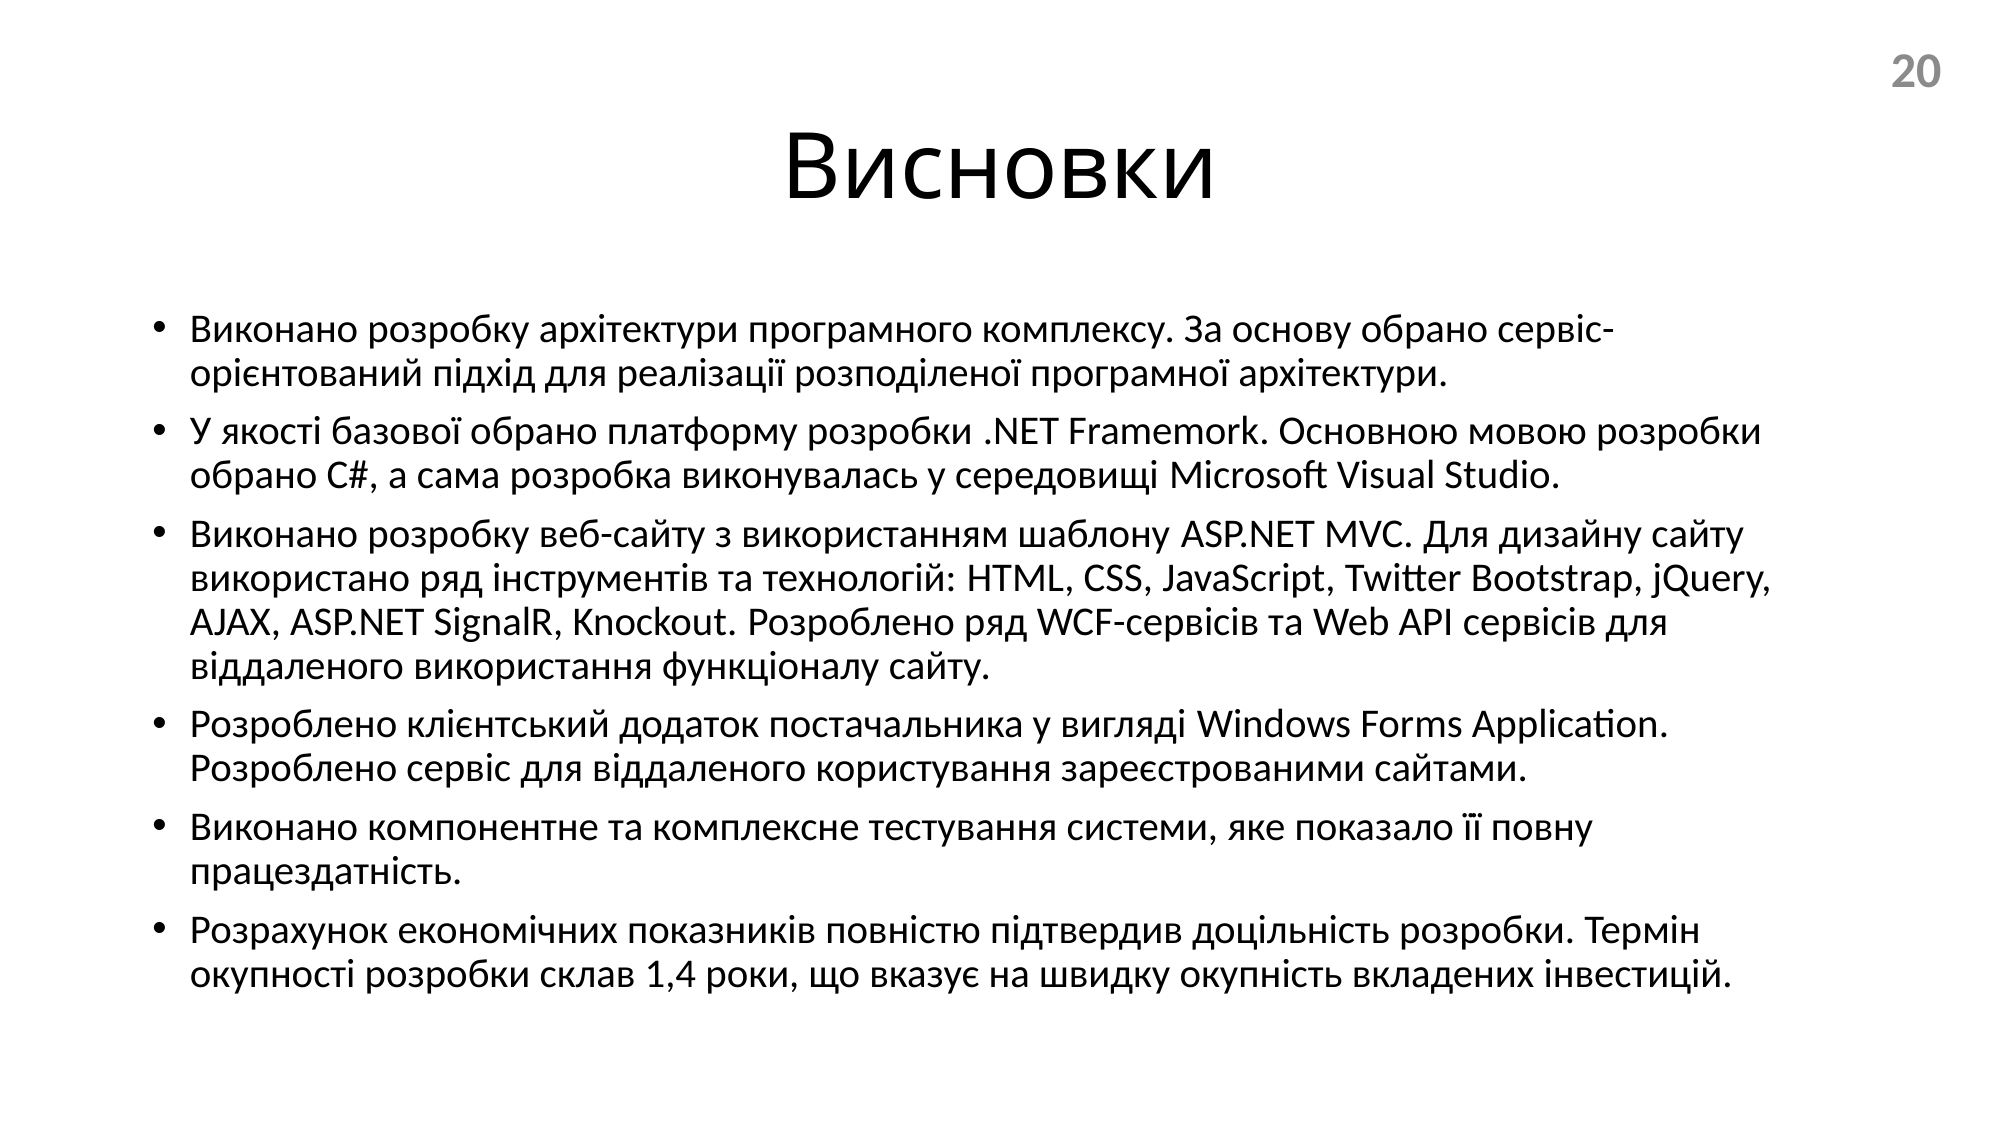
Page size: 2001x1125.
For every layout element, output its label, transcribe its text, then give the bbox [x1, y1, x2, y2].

title Висновки [137, 59, 1863, 278]
list Виконано розробку архітектури програмного комплексу. За основу обрано сервіс-орієнтований підхід для реалізації розподіленої програмної архітектури. У якості базової обрано платформу розробки .NET Framemork. Основною мовою розробки обрано C#, а сама розробка виконувалась у середовищі Microsoft Visual Studio. Виконано розробку веб-сайту з використанням шаблону ASP.NET MVC. Для дизайну сайту використано ряд інструментів та технологій: HTML, CSS, JavaScript, Twitter Bootstrap, jQuery, AJAX, ASP.NET SignalR, Knockout. Розроблено ряд WCF-сервісів та Web API сервісів для віддаленого використання функціоналу сайту. Розроблено клієнтський додаток постачальника у вигляді Windows Forms Application. Розроблено сервіс для віддаленого користування зареєстрованими сайтами. Виконано компонентне та комплексне тестування системи, яке показало її повну працездатність. Розрахунок економічних показників повністю підтвердив доцільність розробки. Термін окупності розробки склав 1,4 роки, що вказує на швидку окупність вкладених інвестицій. [137, 299, 1863, 1014]
slide_number 20 [1506, 37, 1957, 98]
